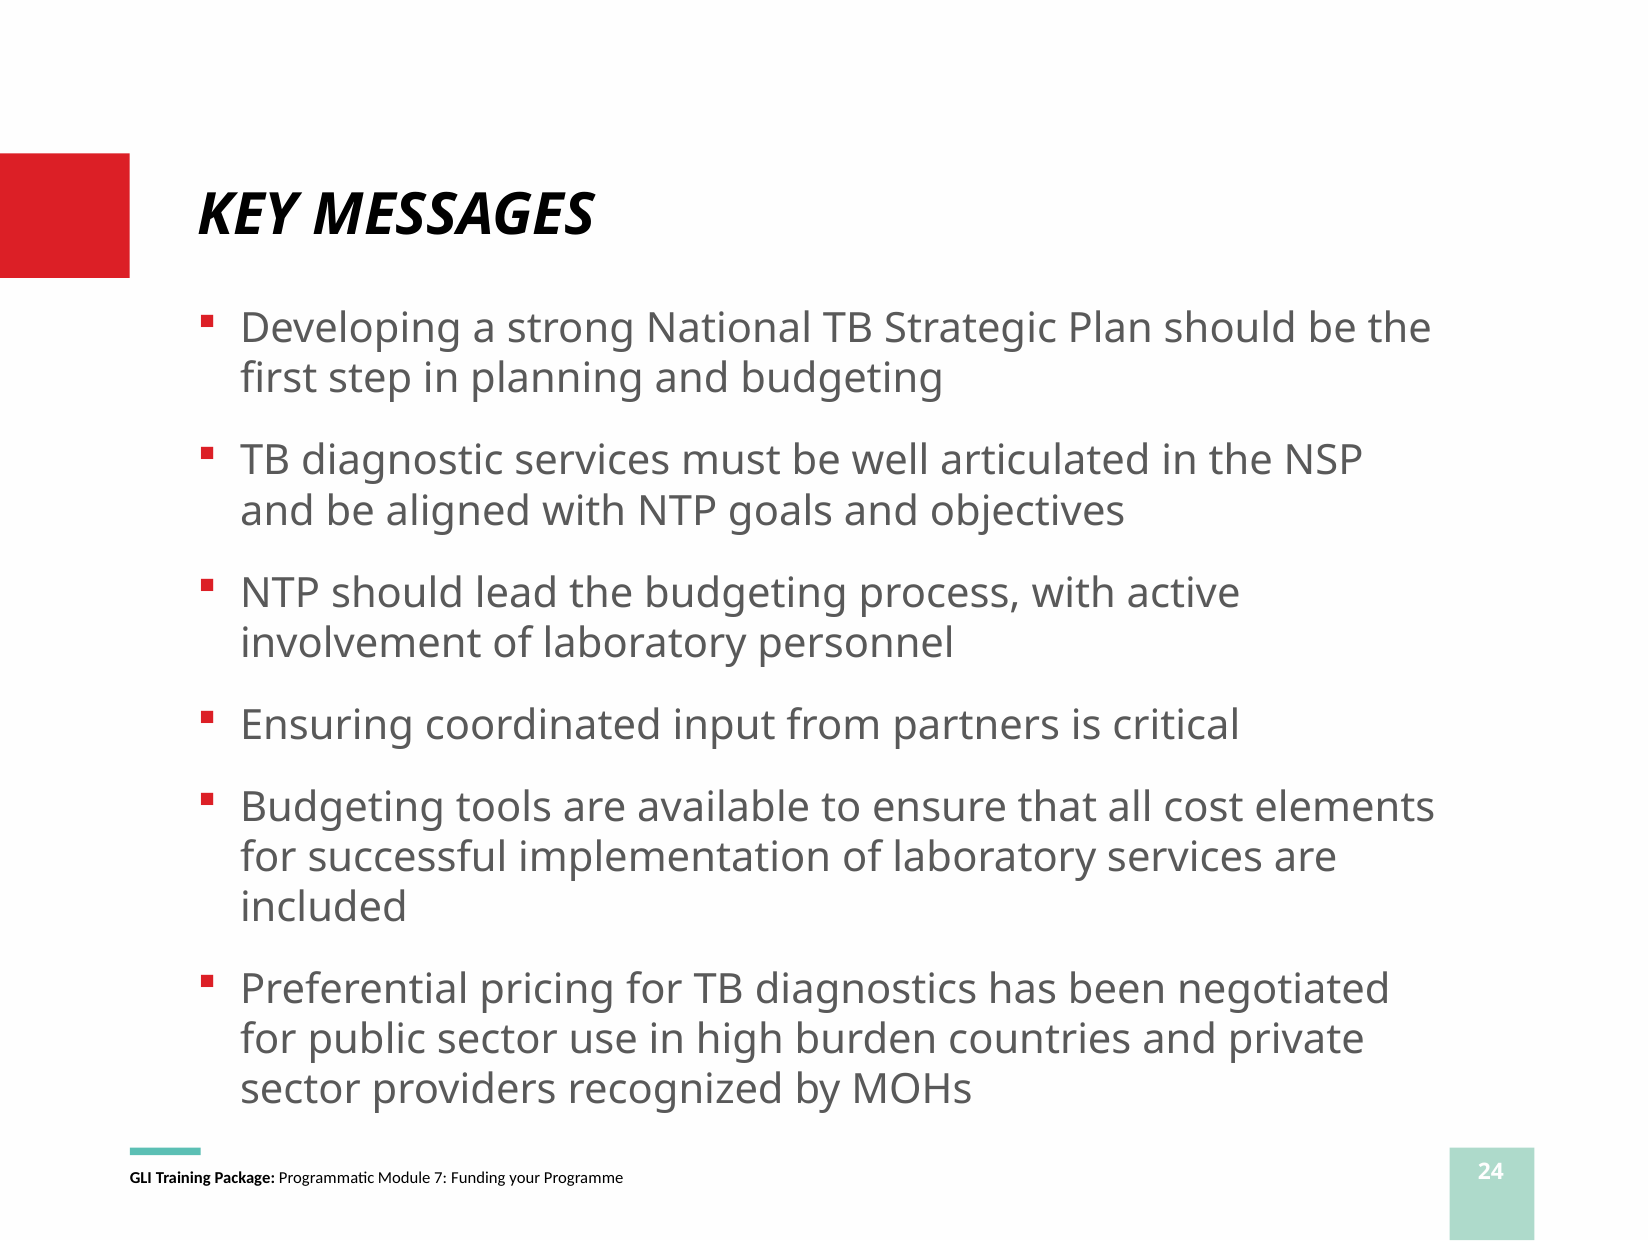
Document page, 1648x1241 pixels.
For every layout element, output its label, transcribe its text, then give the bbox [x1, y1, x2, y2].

list Developing a strong National TB Strategic Plan should be the first step in planning and budgeting TB diagnostic services must be well articulated in the NSP and be aligned with NTP goals and objectives NTP should lead the budgeting process, with active involvement of laboratory personnel Ensuring coordinated input from partners is critical Budgeting tools are available to ensure that all cost elements for successful implementation of laboratory services are included Preferential pricing for TB diagnostics has been negotiated for public sector use in high burden countries and private sector providers recognized by MOHs [197, 301, 1450, 1058]
title KEY MESSAGES [197, 153, 1450, 278]
